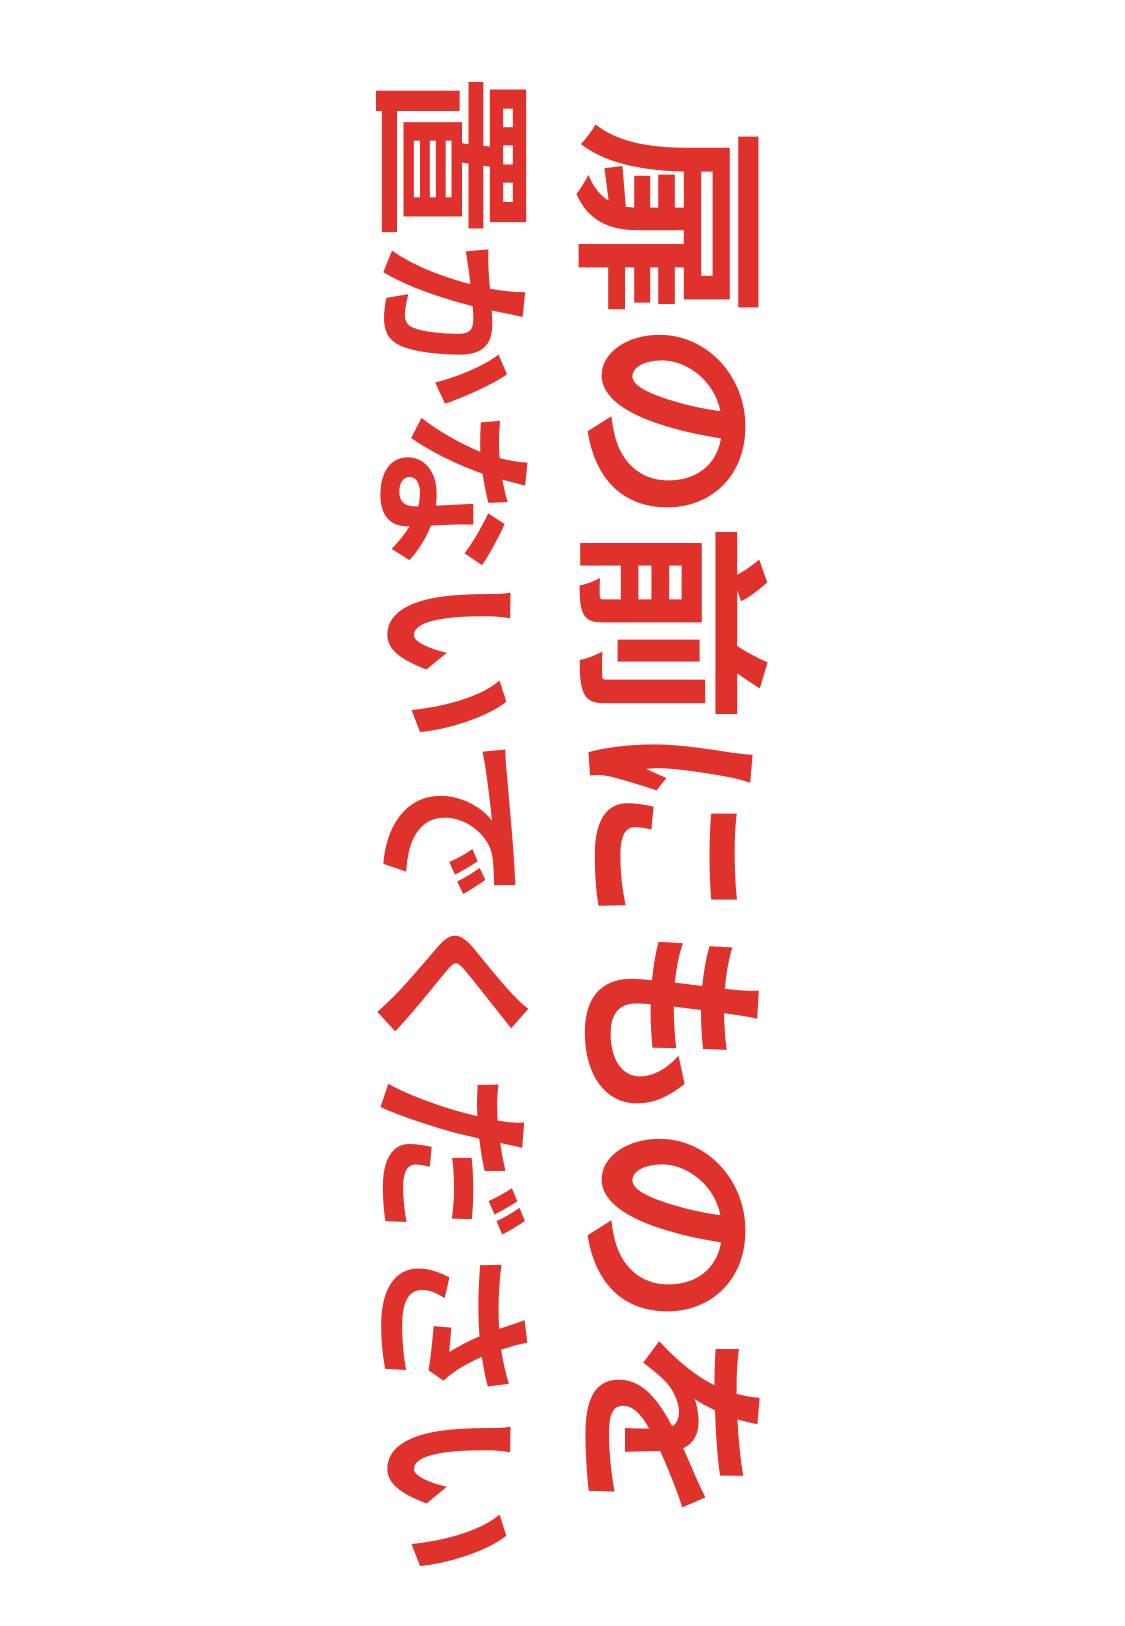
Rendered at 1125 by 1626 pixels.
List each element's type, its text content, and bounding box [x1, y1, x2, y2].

text_box 扉の前にものを 置かないでください [338, 56, 813, 1593]
